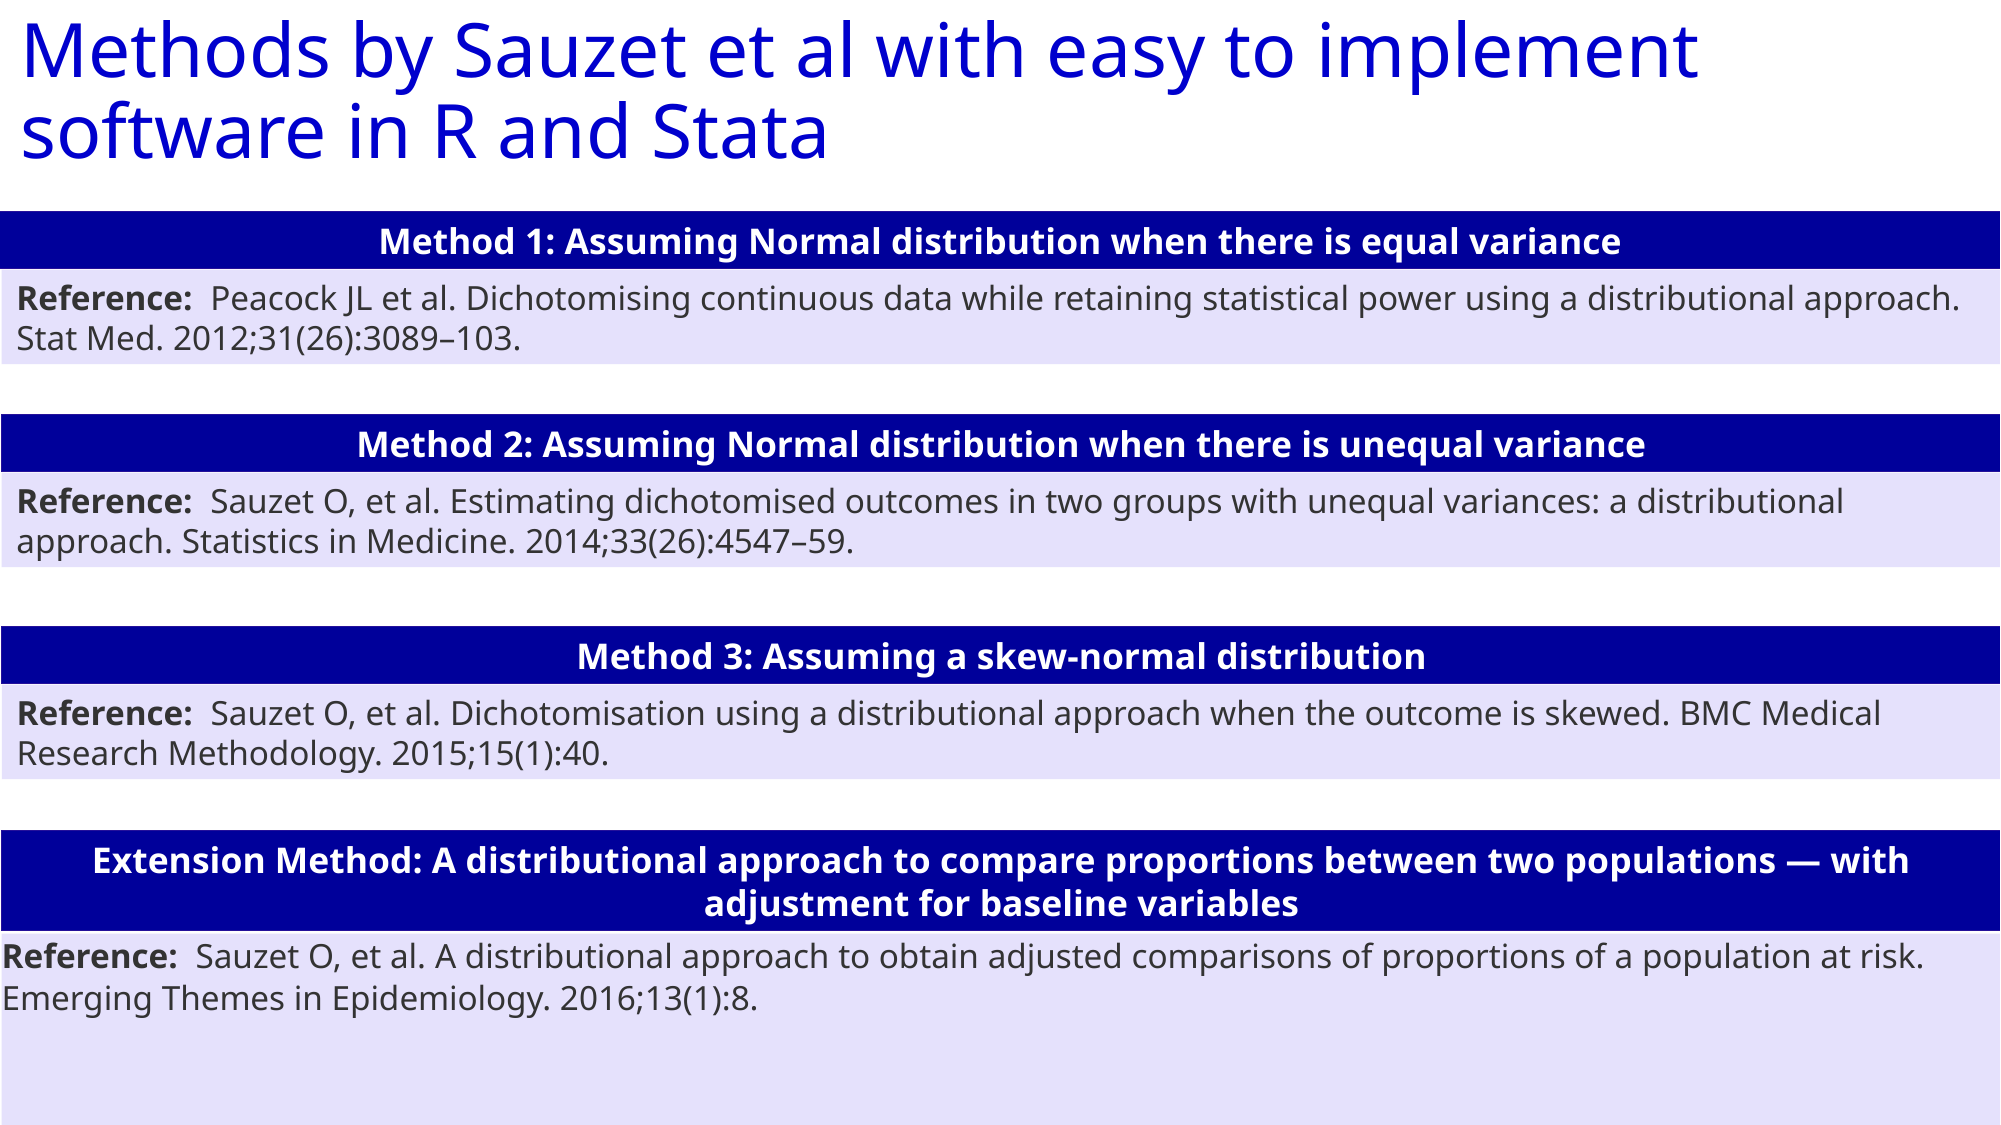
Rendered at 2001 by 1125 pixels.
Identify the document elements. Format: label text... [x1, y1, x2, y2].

text_box Method 3: Assuming a skew-normal distribution [1, 626, 2000, 684]
text_box Reference: Sauzet O, et al. Dichotomisation using a distributional approach when the outcome is skewed. BMC Medical Research Methodology. 2015;15(1):40. [1, 684, 2000, 780]
text_box Reference: Sauzet O, et al. Estimating dichotomised outcomes in two groups with unequal variances: a distributional approach. Statistics in Medicine. 2014;33(26):4547–59. [1, 472, 2000, 568]
text_box Method 2: Assuming Normal distribution when there is unequal variance [1, 414, 2000, 472]
list Reference: Sauzet O, et al. A distributional approach to obtain adjusted comparisons of proportions of a population at risk. Emerging Themes in Epidemiology. 2016;13(1):8. [1, 933, 2000, 1125]
text_box Methods by Sauzet et al with easy to implement software in R and Stata [20, 13, 1982, 120]
text_box Reference: Peacock JL et al. Dichotomising continuous data while retaining statistical power using a distributional approach. Stat Med. 2012;31(26):3089–103. [1, 269, 2000, 365]
text_box Method 1: Assuming Normal distribution when there is equal variance [0, 211, 2000, 269]
text_box Extension Method: A distributional approach to compare proportions between two populations — with adjustment for baseline variables [1, 830, 2000, 931]
